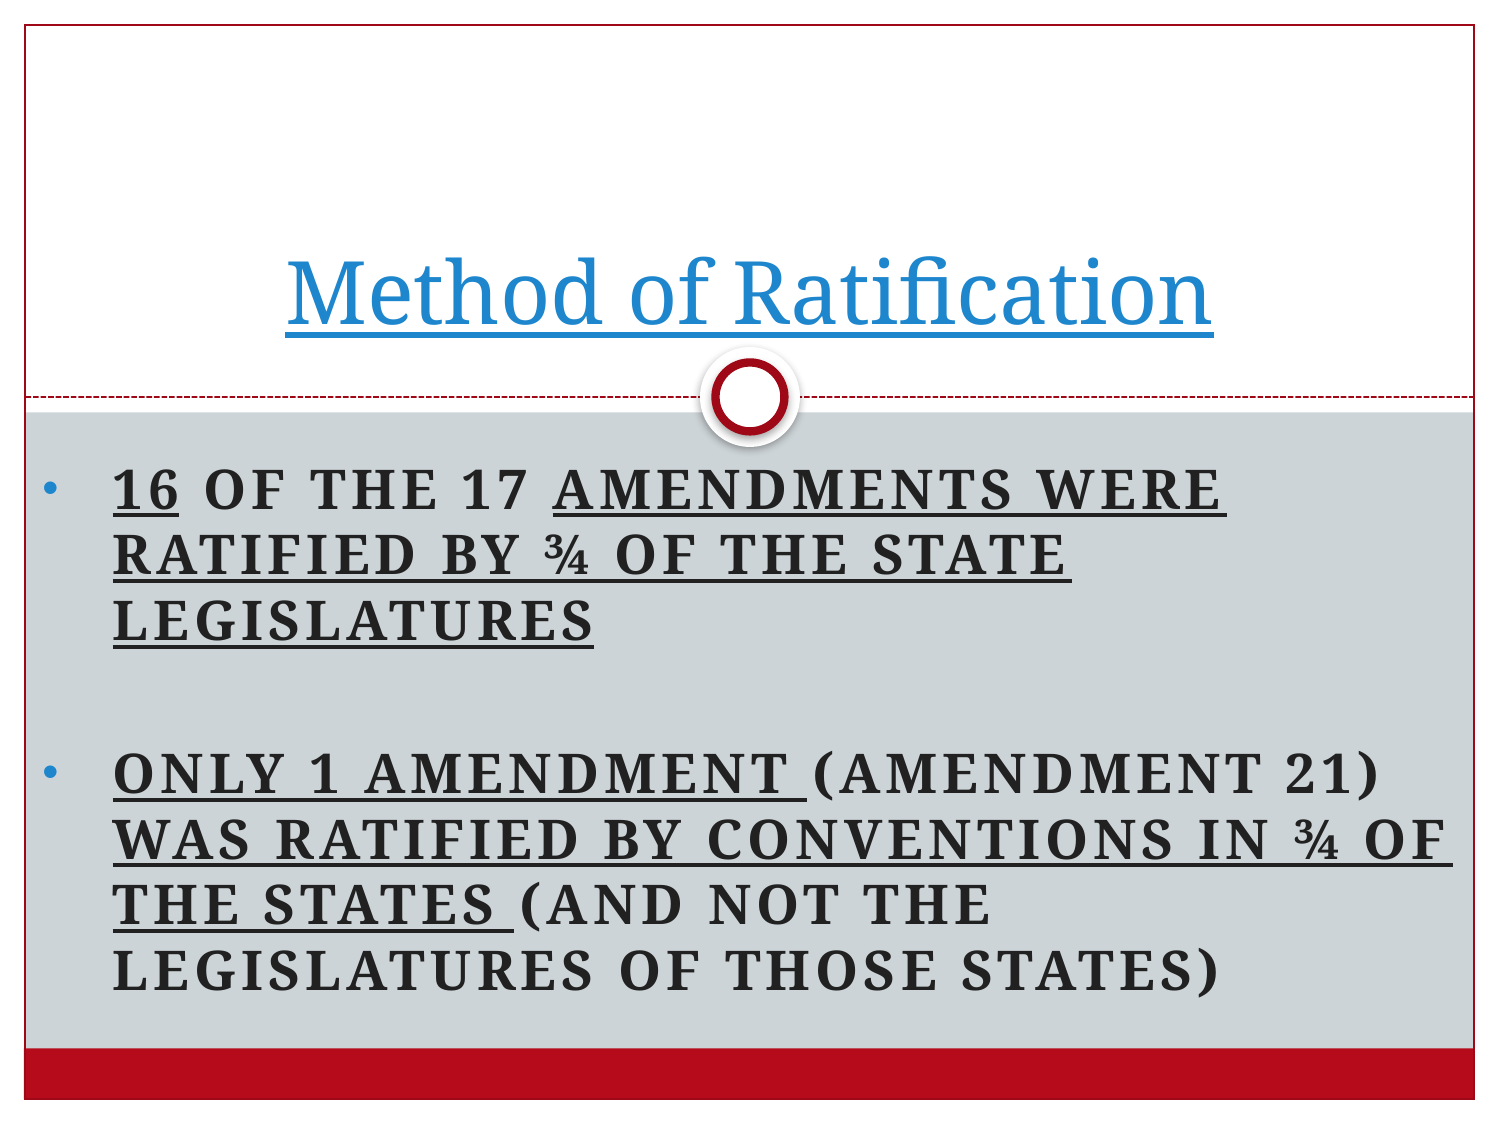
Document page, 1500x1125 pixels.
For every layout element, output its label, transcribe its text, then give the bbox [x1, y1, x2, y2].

subtitle 16 of the 17 Amendments were ratified by ¾ of the state legislatures Only 1 amendment (amendment 21) was ratified by conventions in ¾ of the states (and not the legislatures of those states) [27, 447, 1471, 1012]
title Method of Ratification [112, 62, 1388, 350]
